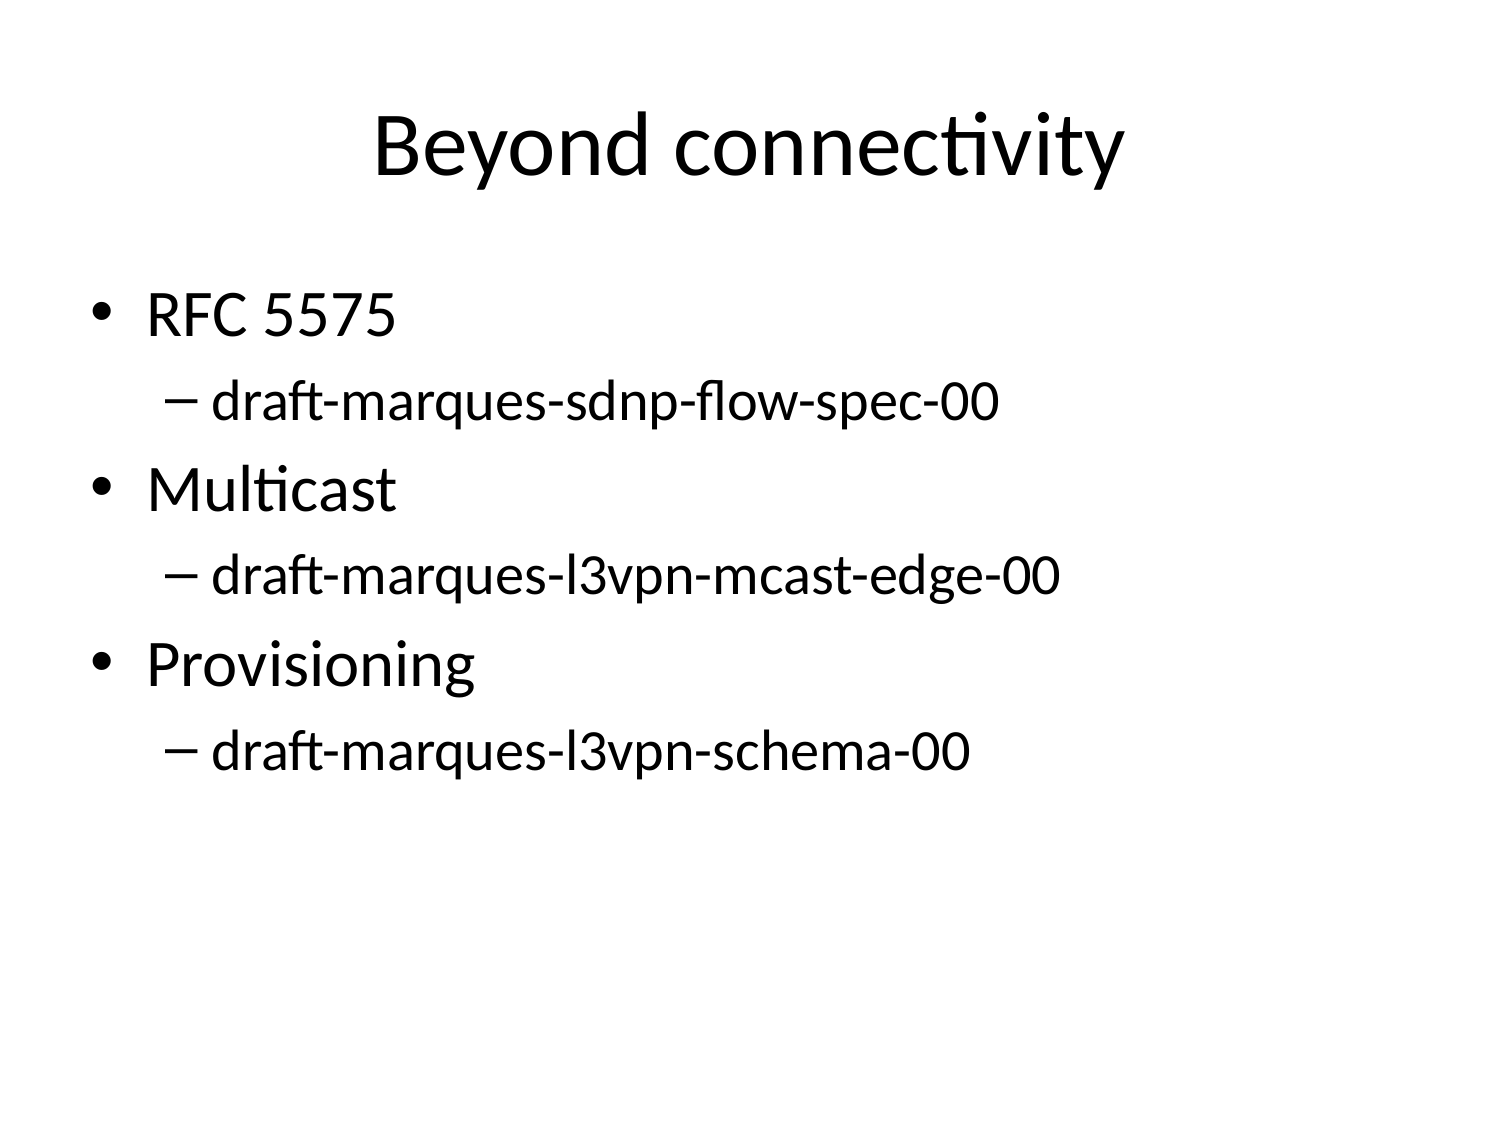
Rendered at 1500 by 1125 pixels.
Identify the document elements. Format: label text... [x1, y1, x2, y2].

title Beyond connectivity [75, 45, 1425, 233]
list RFC 5575 draft-marques-sdnp-flow-spec-00 Multicast draft-marques-l3vpn-mcast-edge-00 Provisioning draft-marques-l3vpn-schema-00 [75, 262, 1425, 1005]
